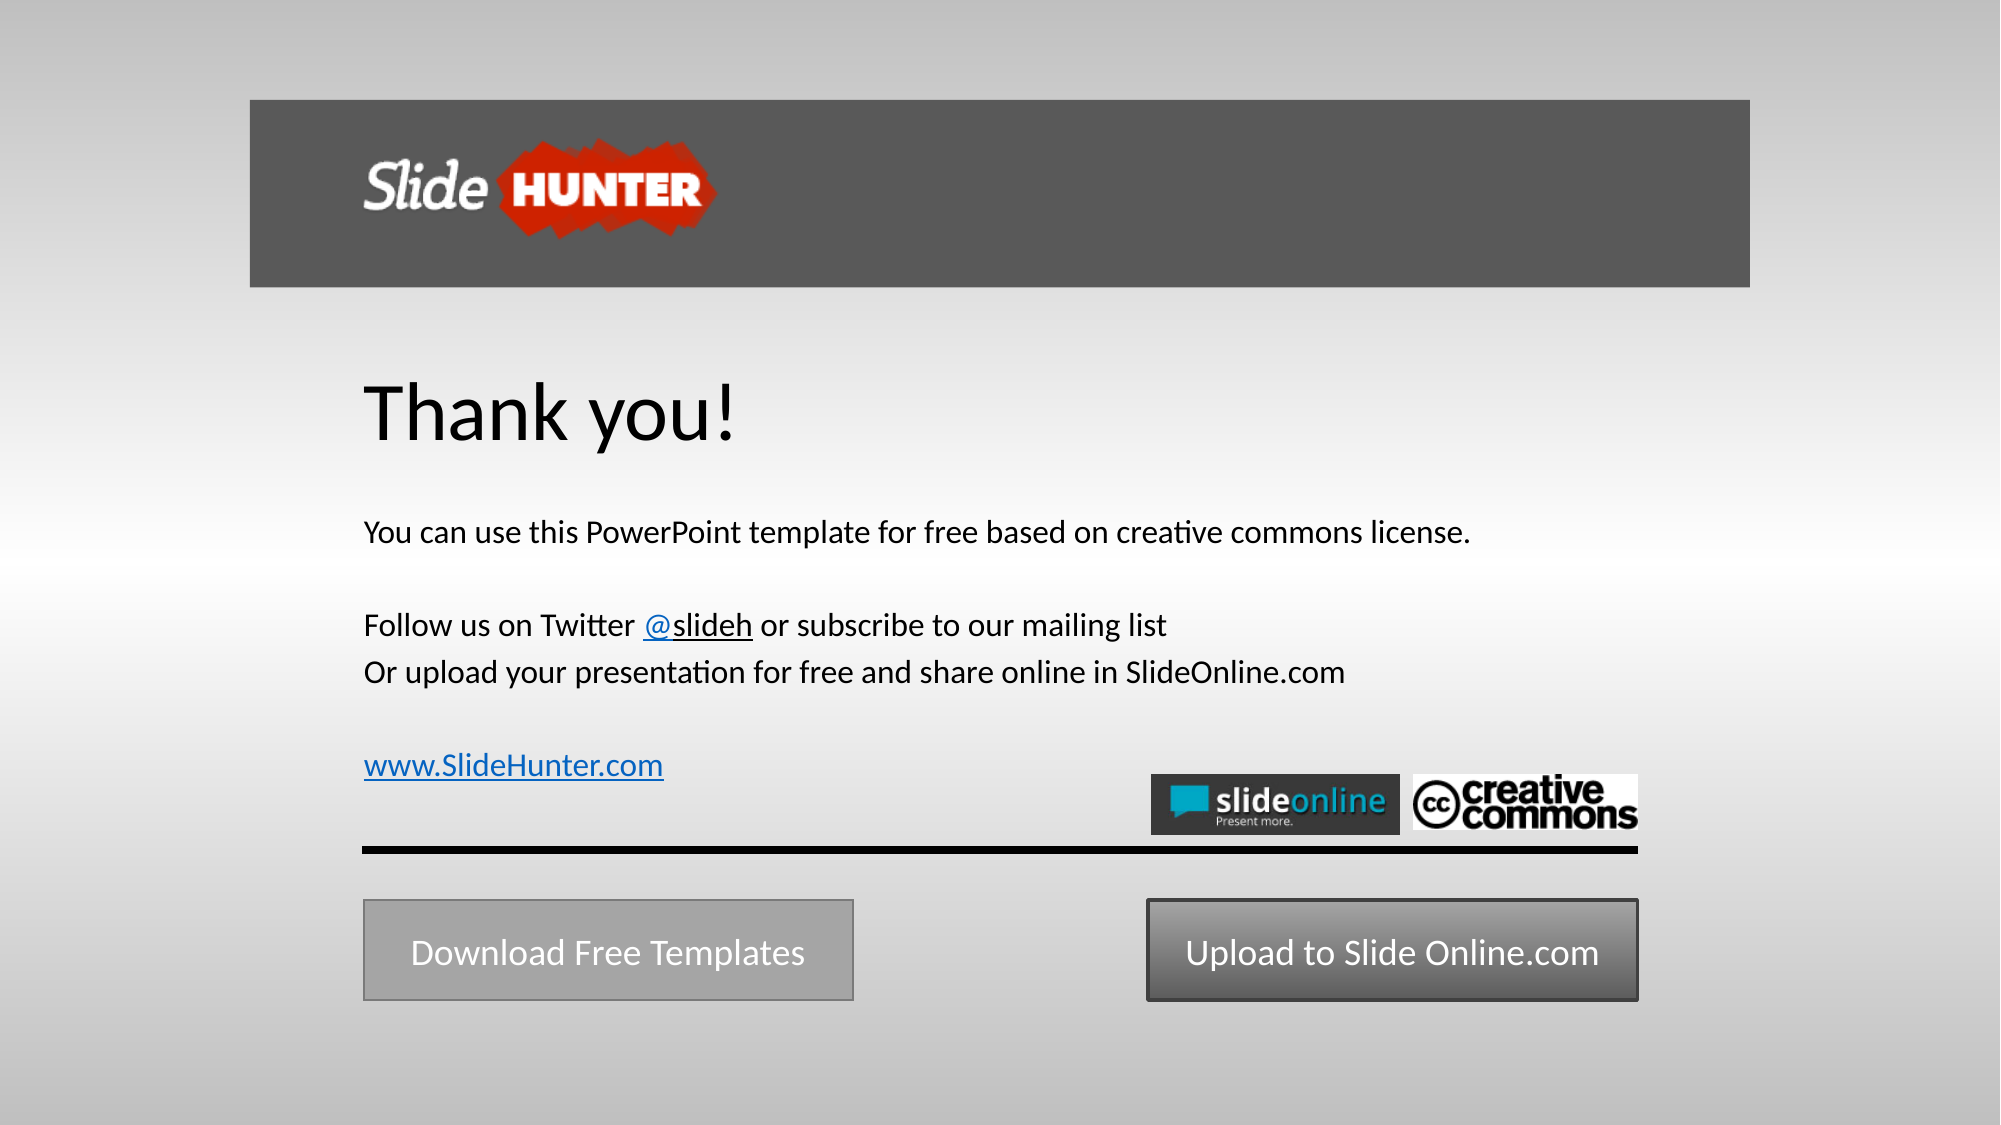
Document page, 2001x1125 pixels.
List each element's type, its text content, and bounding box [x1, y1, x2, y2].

text_box Upload to Slide Online.com [1147, 899, 1638, 1001]
text_box Thank you! You can use this PowerPoint template for free based on creative commons license. Follow us on Twitter @slideh or subscribe to our mailing list Or upload your presentation for free and share online in SlideOnline.com www.SlideHunter.com [348, 349, 1699, 1005]
picture [1412, 774, 1638, 830]
picture [1151, 774, 1400, 835]
text_box Download Free Templates [363, 899, 854, 1001]
picture [362, 137, 719, 241]
text_box [249, 99, 1751, 288]
